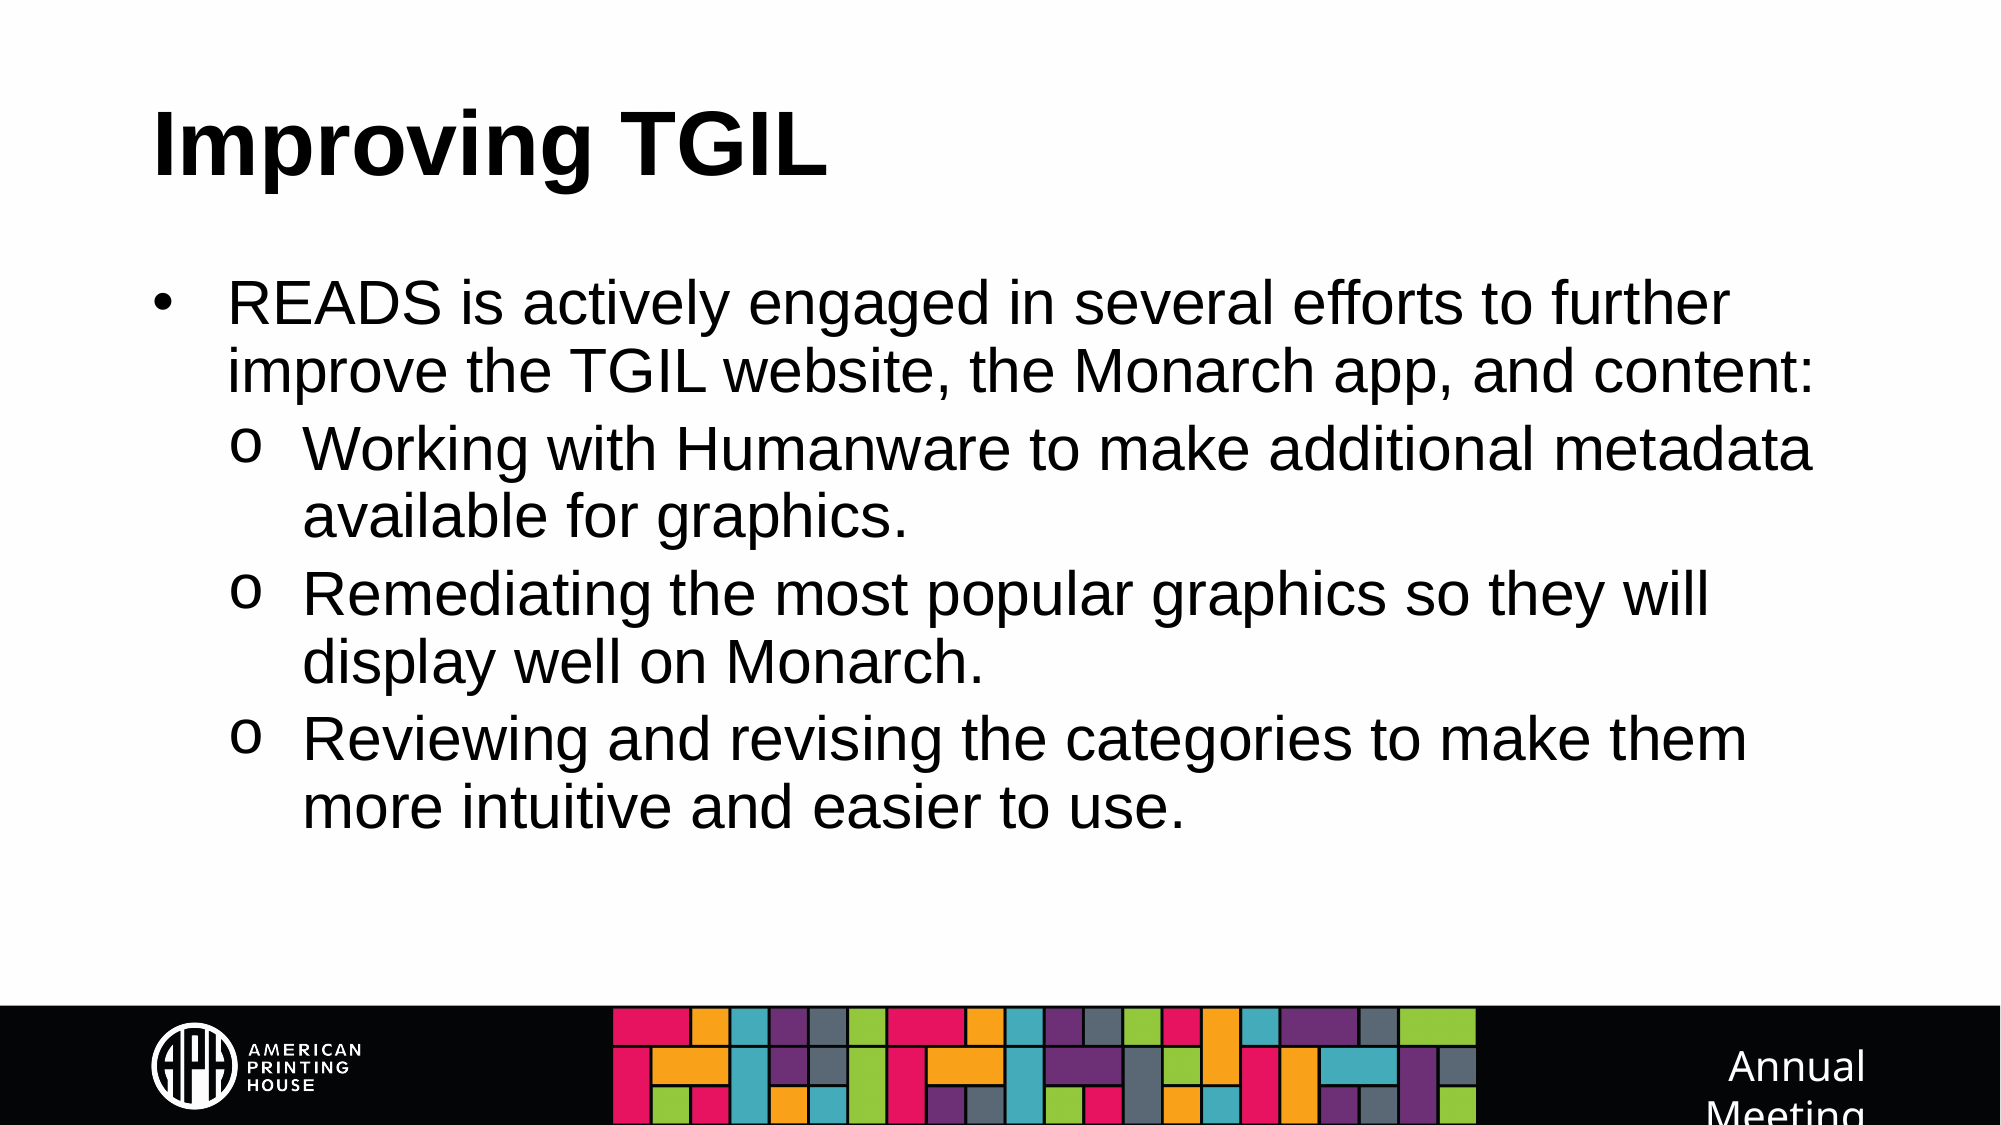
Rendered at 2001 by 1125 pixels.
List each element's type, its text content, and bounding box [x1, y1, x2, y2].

list READS is actively engaged in several efforts to further improve the TGIL website, the Monarch app, and content: Working with Humanware to make additional metadata available for graphics. Remediating the most popular graphics so they will display well on Monarch. Reviewing and revising the categories to make them more intuitive and easier to use. [137, 263, 1863, 909]
picture [0, 0, 2001, 1125]
title Improving TGIL [137, 59, 1863, 232]
picture [1846, 1111, 1858, 1125]
picture [1821, 1111, 1833, 1125]
picture [1711, 1105, 1719, 1125]
picture [1771, 1111, 1783, 1118]
picture [1727, 1107, 1734, 1125]
picture [1748, 1111, 1760, 1118]
